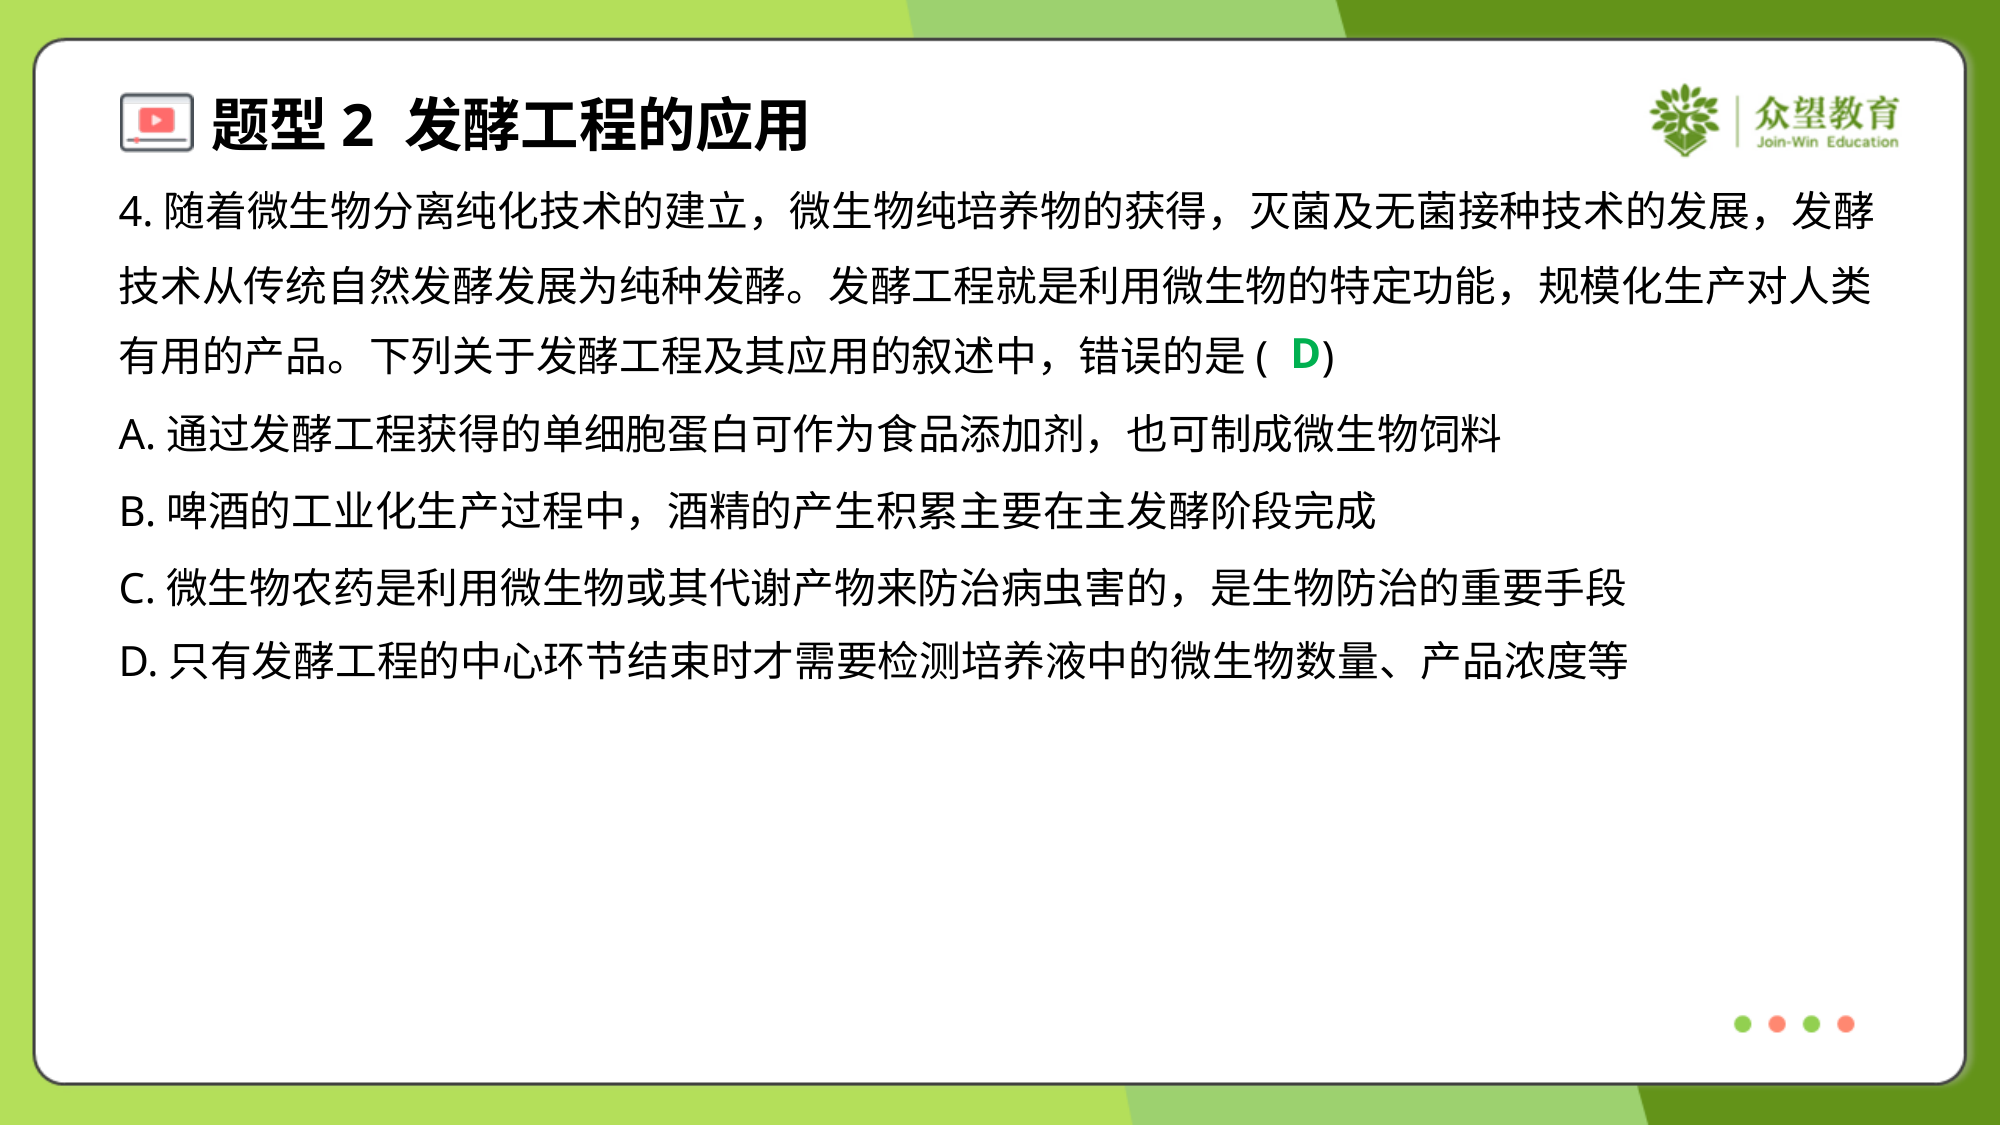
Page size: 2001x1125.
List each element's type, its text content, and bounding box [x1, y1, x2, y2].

picture [0, 0, 2000, 1125]
text_box A.通过发酵工程获得的单细胞蛋白可作为食品添加剂，也可制成微生物饲料 B.啤酒的工业化生产过程中，酒精的产生积累主要在主发酵阶段完成 C.微生物农药是利用微生物或其代谢产物来防治病虫害的，是生物防治的重要手段 D.只有发酵工程的中心环节结束时才需要检测培养液中的微生物数量、产品浓度等 [118, 382, 1883, 678]
text_box 4.随着微生物分离纯化技术的建立，微生物纯培养物的获得，灭菌及无菌接种技术的发展，发酵 技术从传统自然发酵发展为纯种发酵。发酵工程就是利用微生物的特定功能，规模化生产对人类 有用的产品。下列关于发酵工程及其应用的叙述中，错误的是( ) [118, 159, 1883, 373]
text_box D [1274, 306, 1338, 371]
